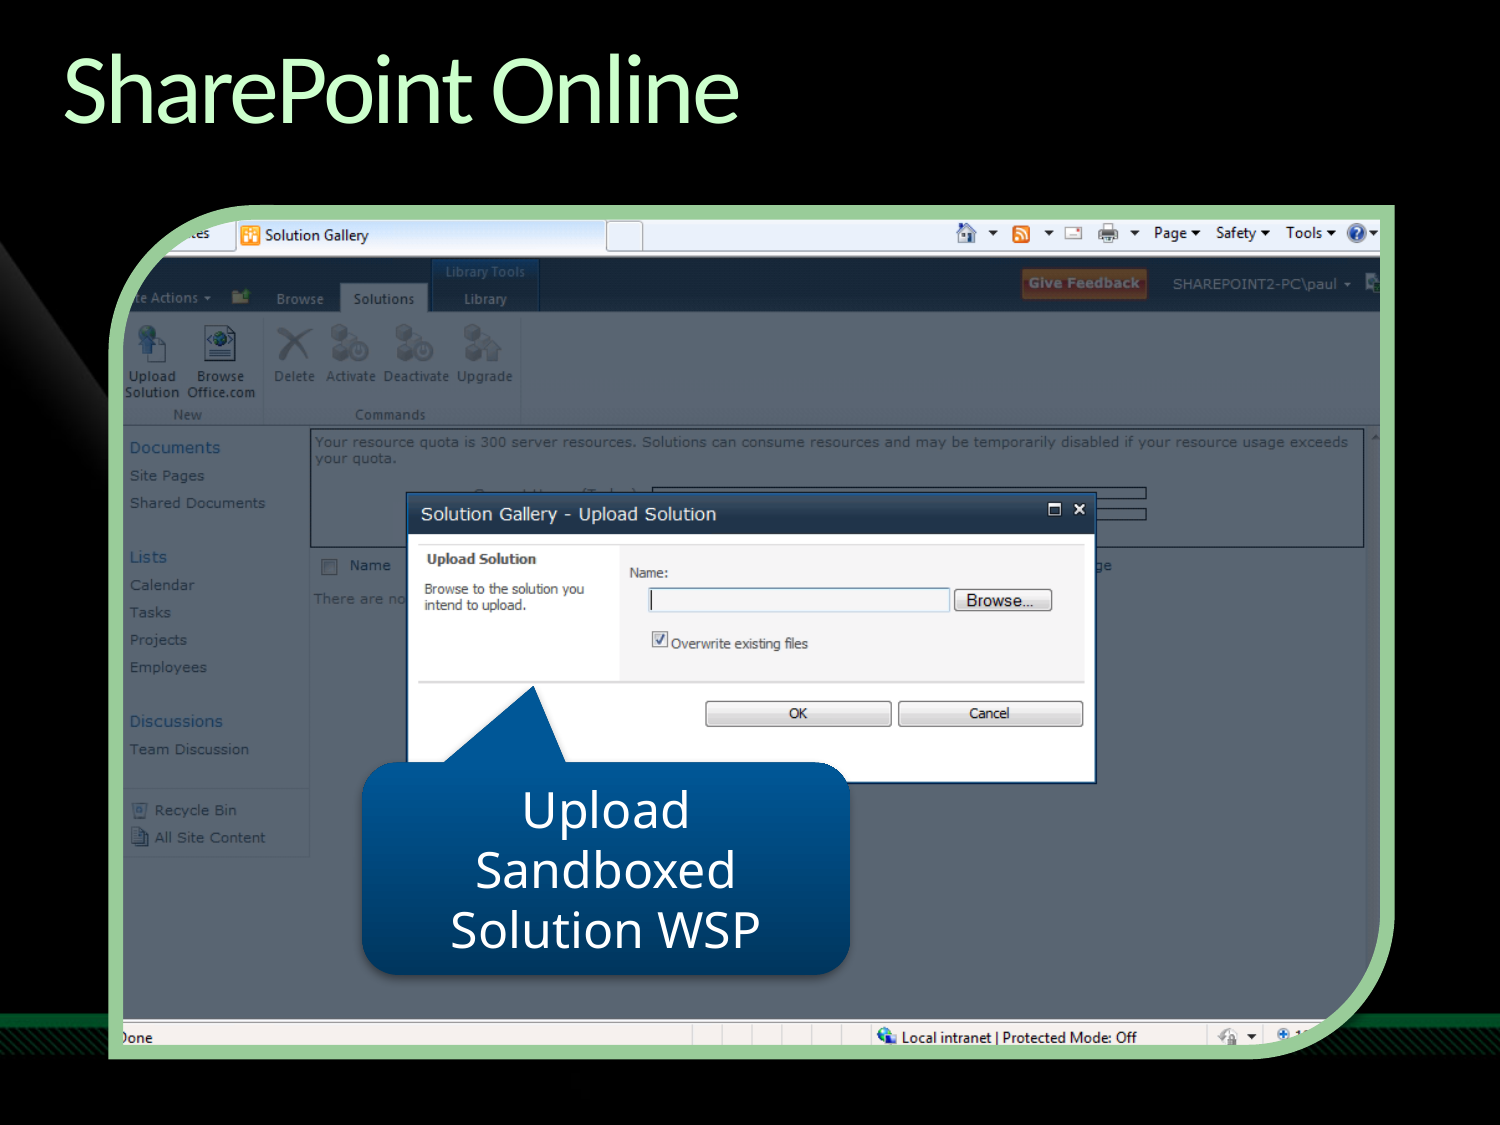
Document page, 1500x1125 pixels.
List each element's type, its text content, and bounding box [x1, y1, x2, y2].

picture [0, 0, 1500, 1125]
title SharePoint Online [62, 37, 1438, 147]
